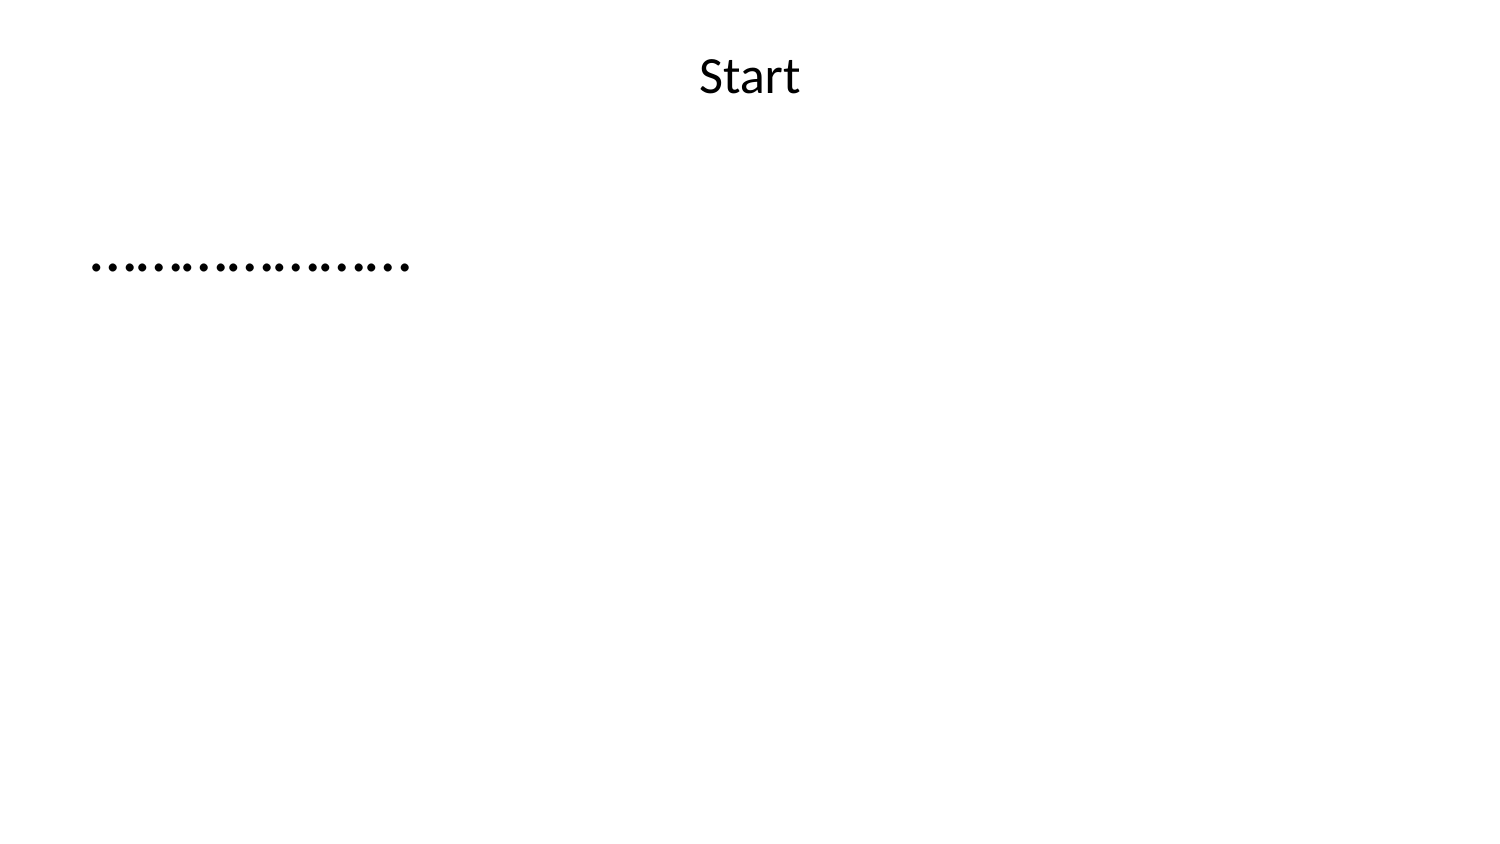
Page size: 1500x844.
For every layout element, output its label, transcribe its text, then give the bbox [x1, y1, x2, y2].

list ………………… [75, 196, 1425, 754]
title Start [75, 33, 1425, 175]
